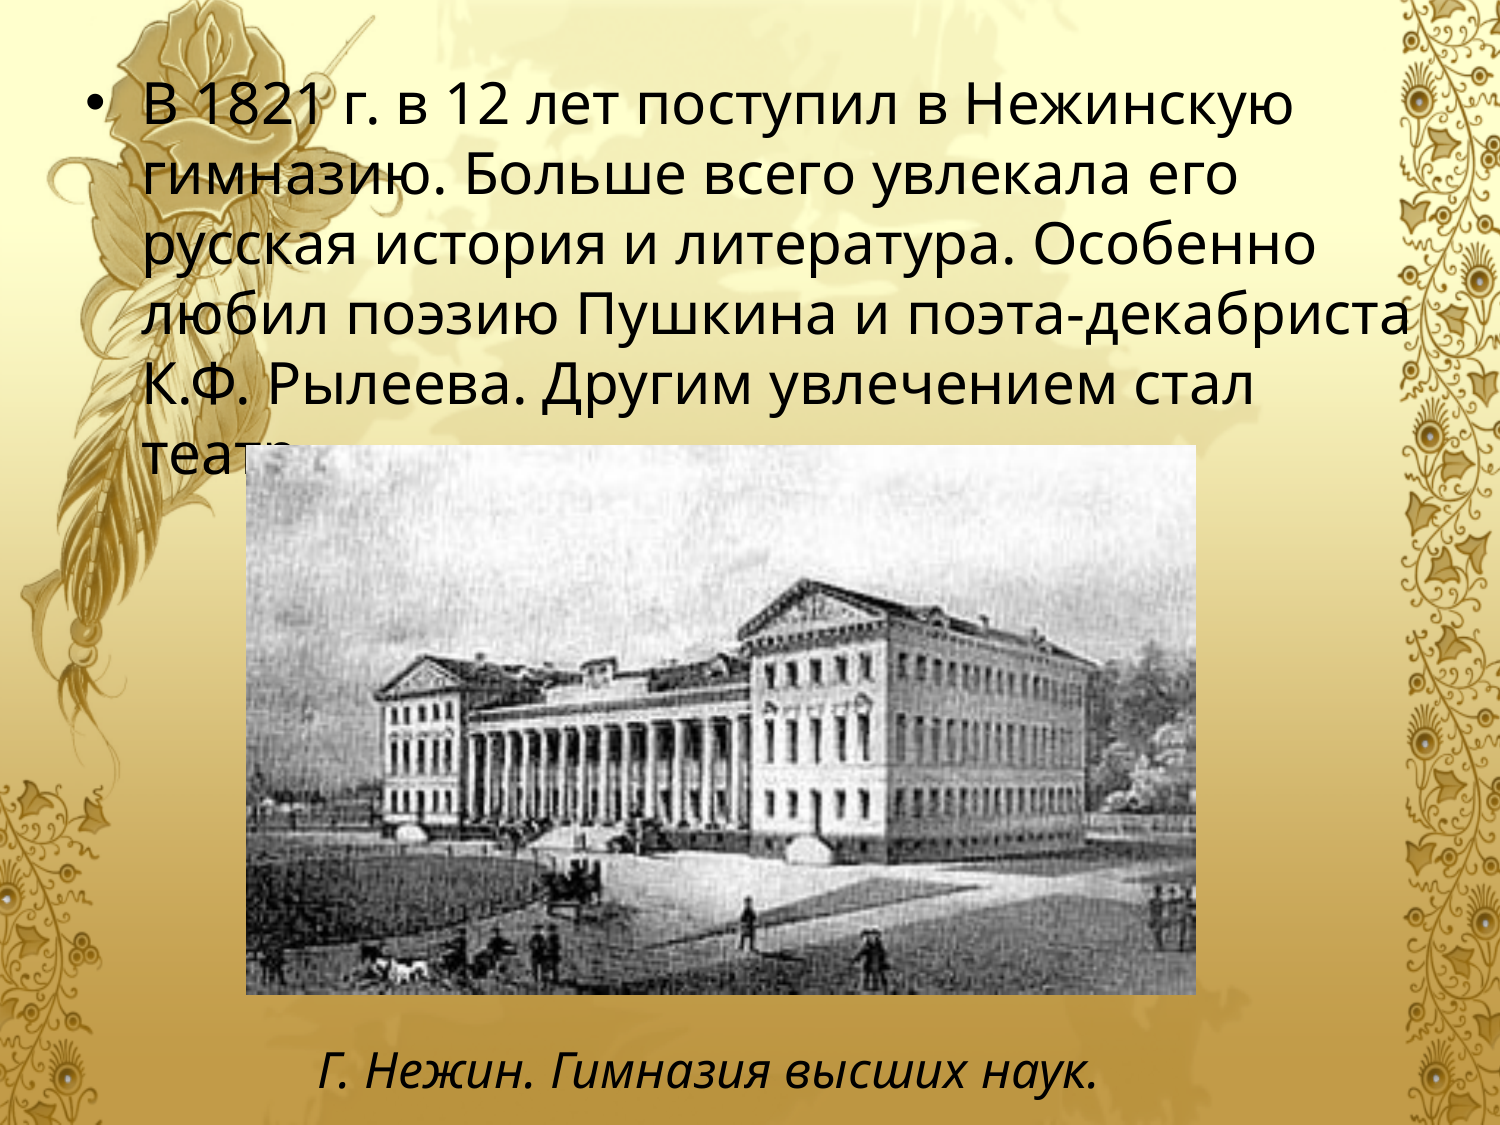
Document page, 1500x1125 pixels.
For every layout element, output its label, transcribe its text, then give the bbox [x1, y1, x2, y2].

list В 1821 г. в 12 лет поступил в Нежинскую гимназию. Больше всего увлекала его русская история и литература. Особенно любил поэзию Пушкина и поэта-декабриста К.Ф. Рылеева. Другим увлечением стал театр. [70, 58, 1442, 947]
picture [0, 0, 1500, 1125]
text_box Г. Нежин. Гимназия высших наук. [187, 1031, 1231, 1106]
